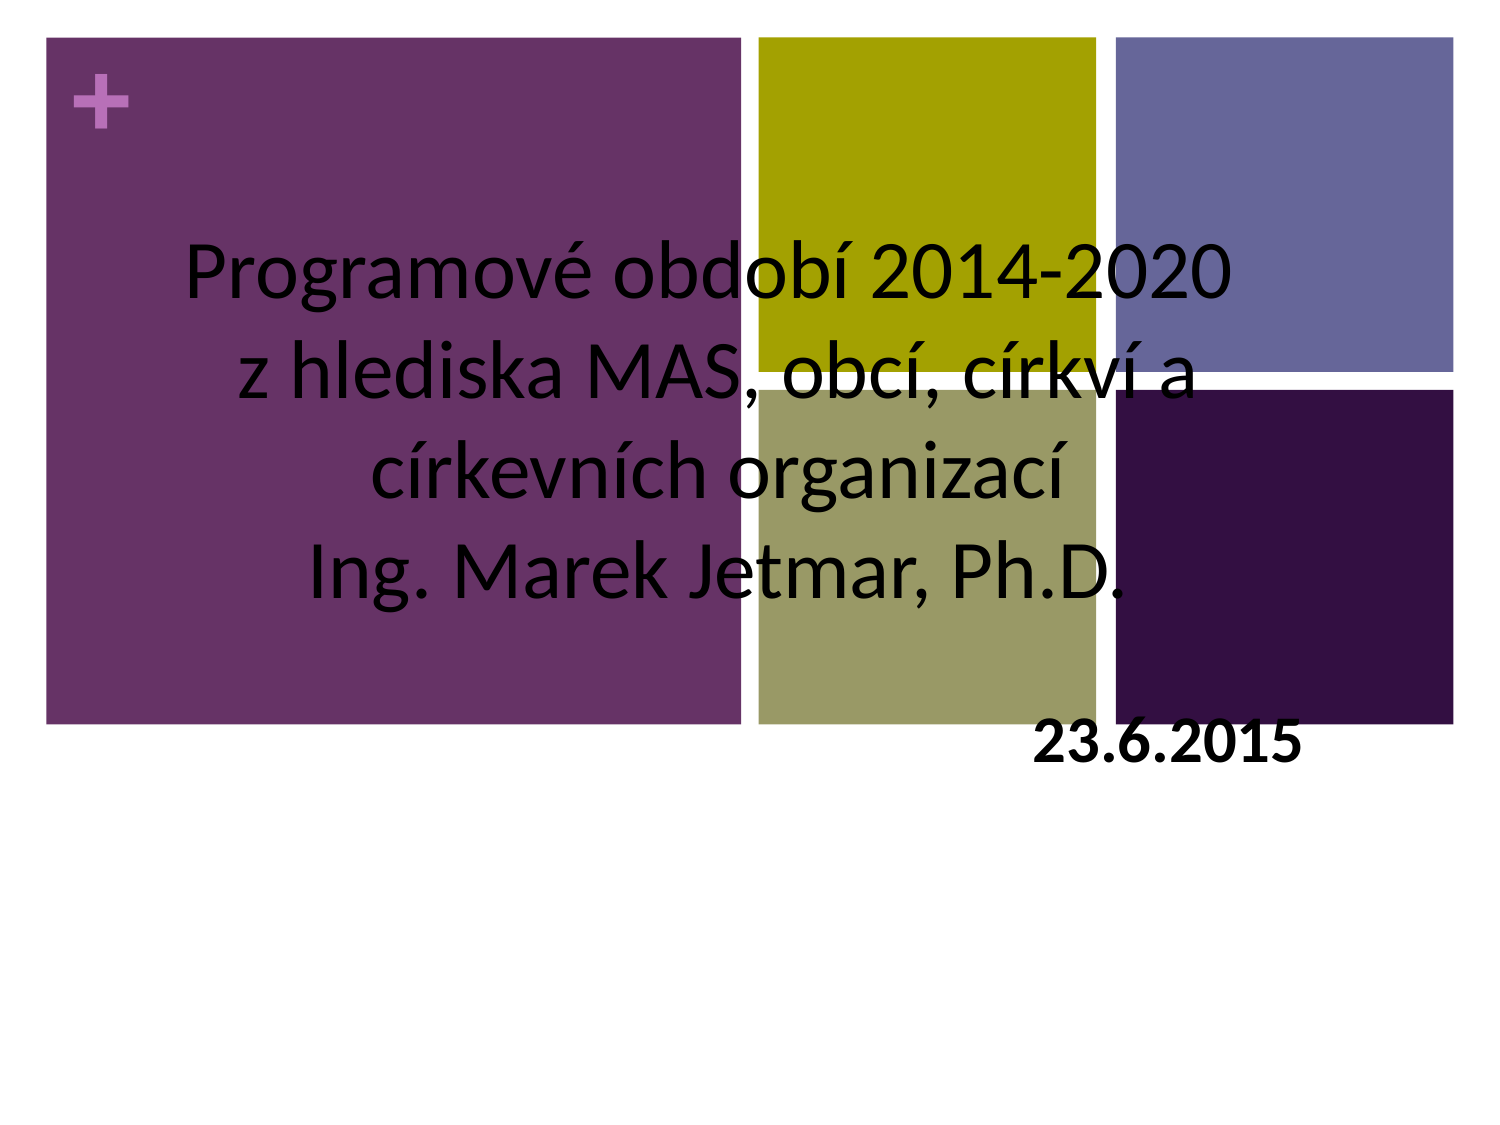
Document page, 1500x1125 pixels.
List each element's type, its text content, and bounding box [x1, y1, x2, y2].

title Programové období 2014-2020 z hlediska MAS, obcí, církví a církevních organizací Ing. Marek Jetmar, Ph.D. 23.6.2015 [88, 208, 1349, 826]
